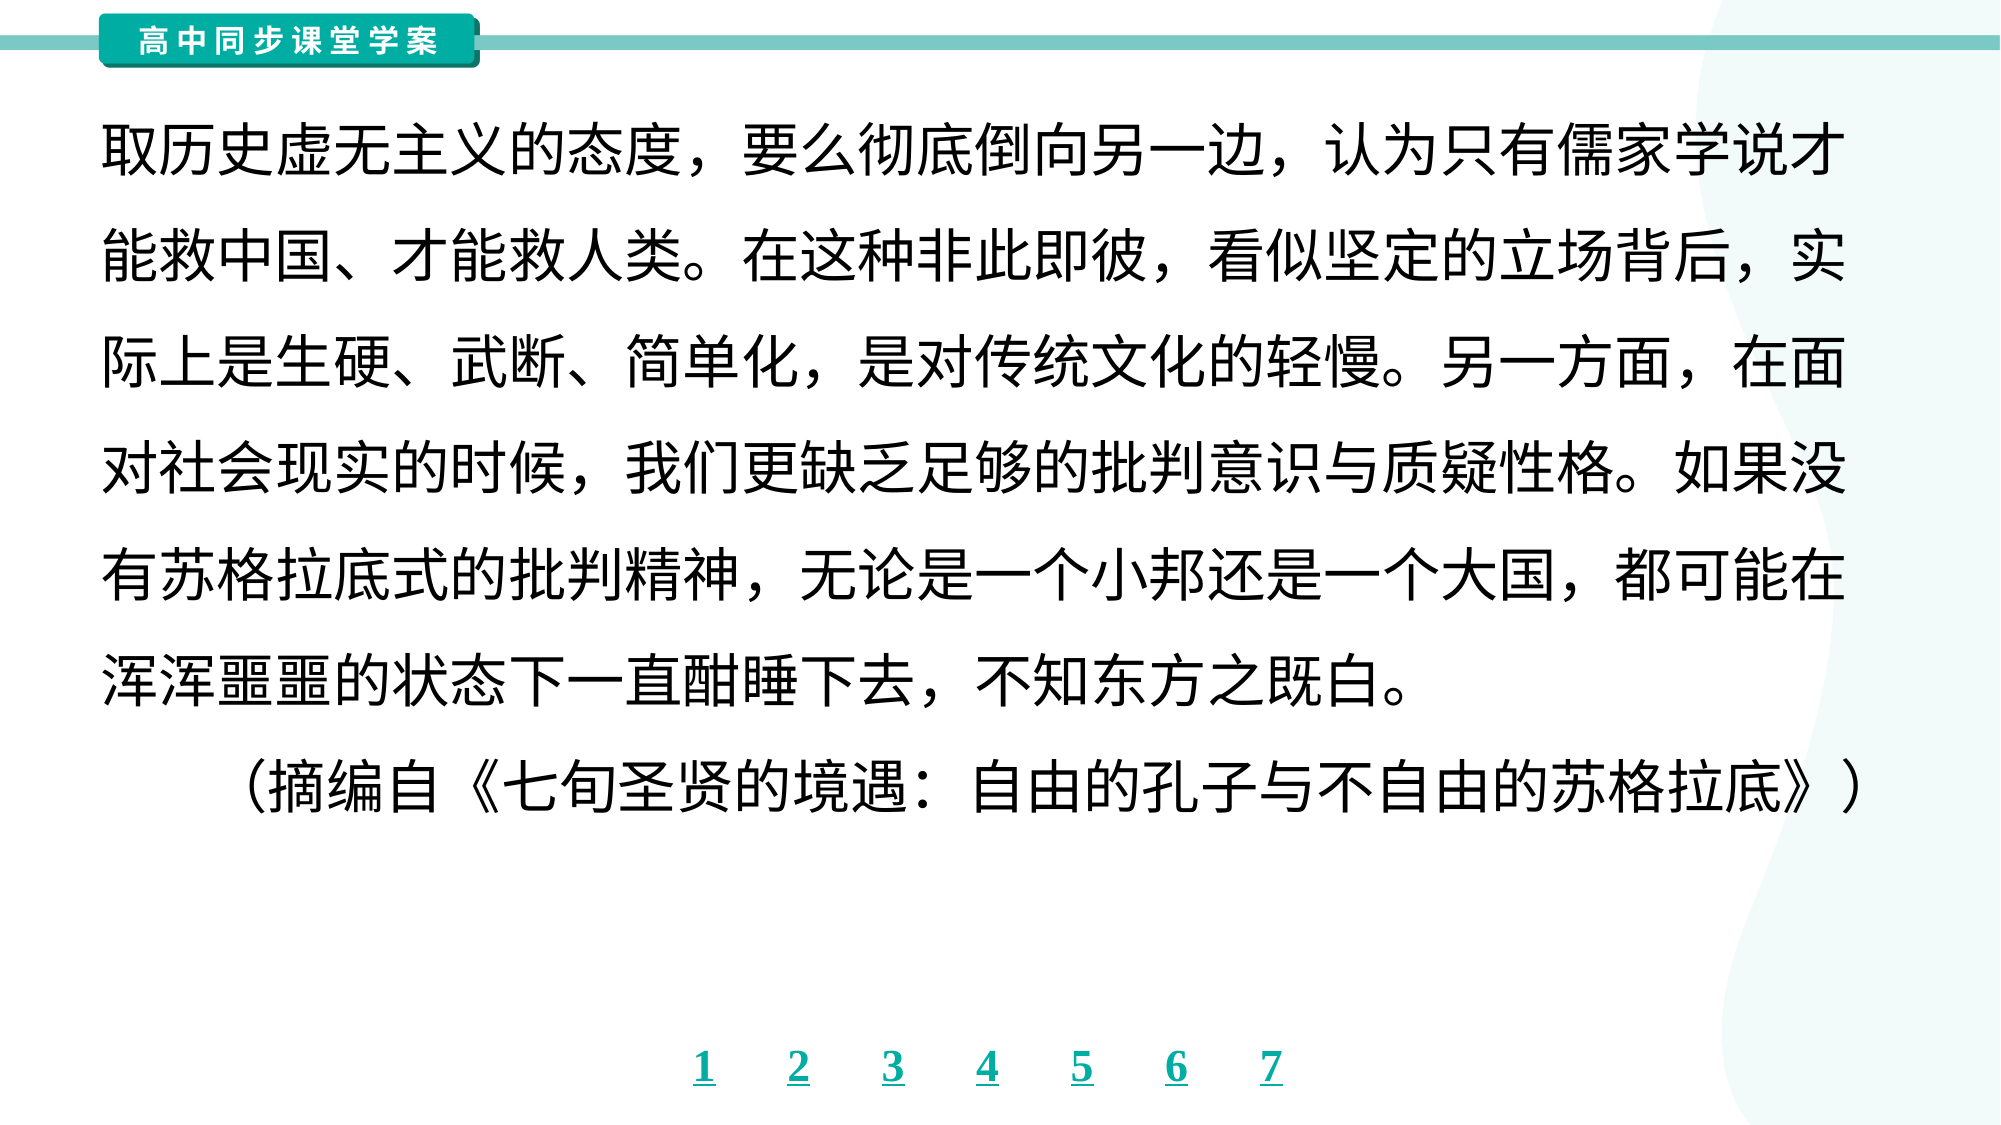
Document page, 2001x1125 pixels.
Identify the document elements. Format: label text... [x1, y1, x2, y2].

text_box 取历史虚无主义的态度，要么彻底倒向另一边，认为只有儒家学说才 能救中国、才能救人类。在这种非此即彼，看似坚定的立场背后，实 际上是生硬、武断、简单化，是对传统文化的轻慢。另一方面，在面 对社会现实的时候，我们更缺乏足够的批判意识与质疑性格。如果没 有苏格拉底式的批判精神，无论是一个小邦还是一个大国，都可能在 浑浑噩噩的状态下一直酣睡下去，不知东方之既白。 （摘编自《七旬圣贤的境遇：自由的孔子与不自由的苏格拉底》） [100, 76, 1899, 821]
picture [0, 0, 2000, 1125]
